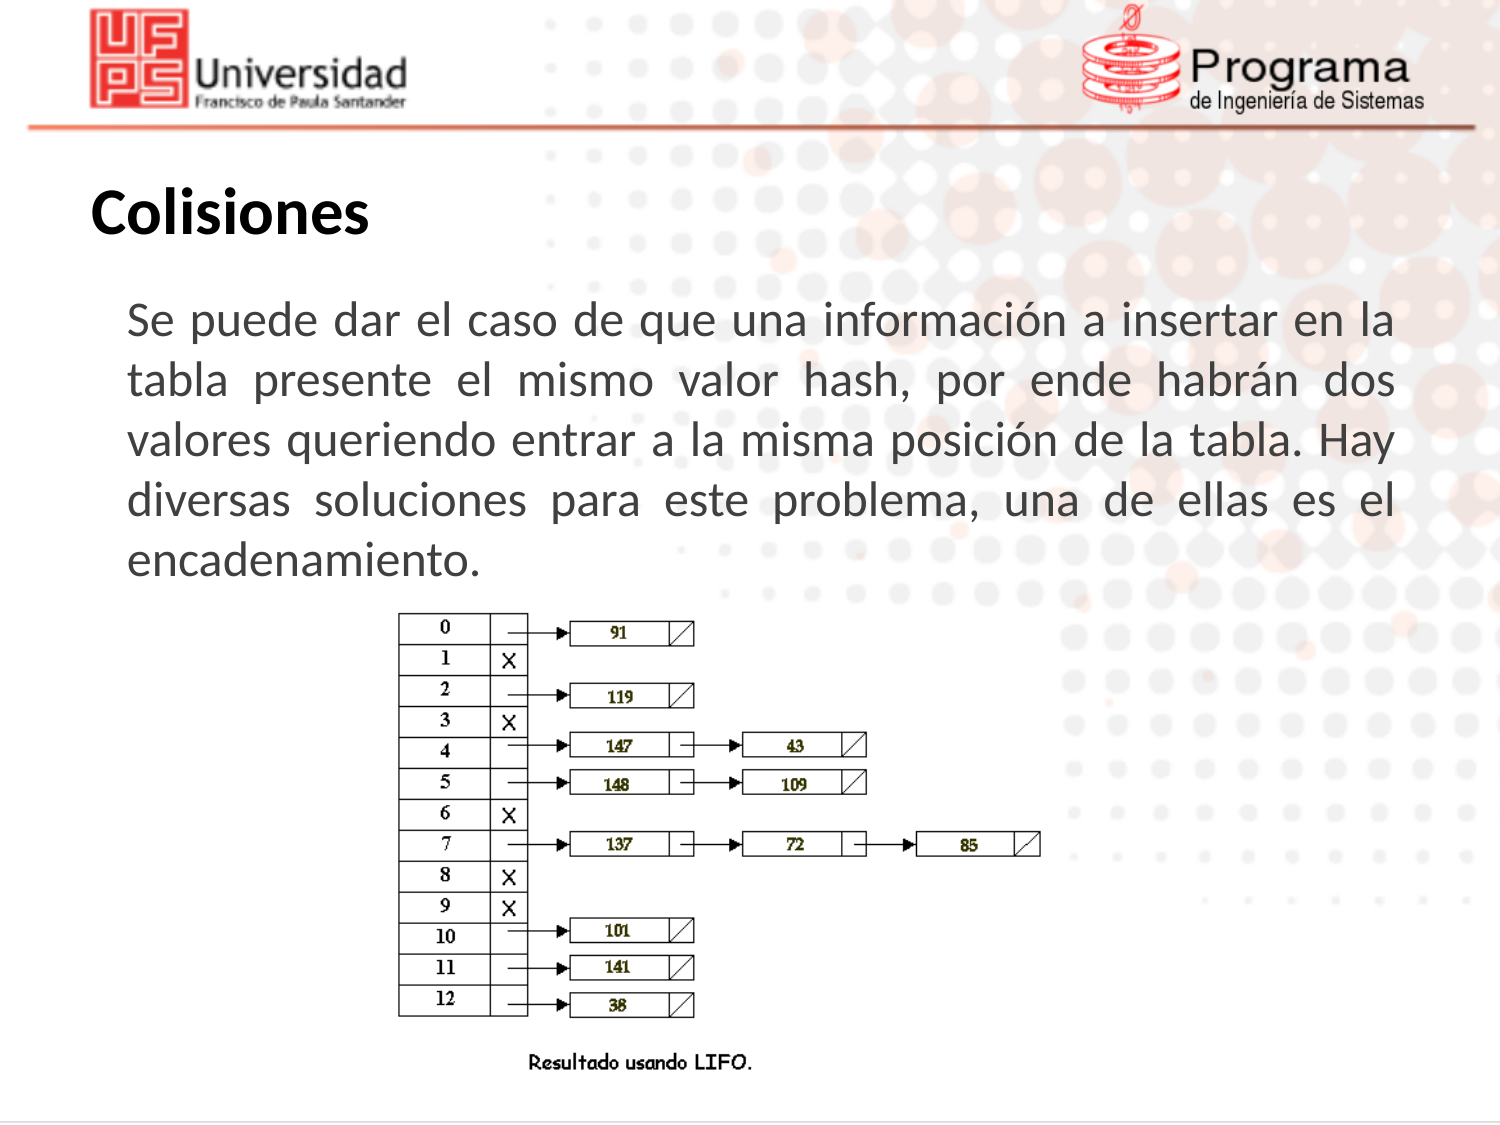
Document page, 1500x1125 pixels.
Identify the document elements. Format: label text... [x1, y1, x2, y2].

text_box [454, 30, 1471, 114]
text_box Se puede dar el caso de que una información a insertar en la tabla presente el mismo valor hash, por ende habrán dos valores queriendo entrar a la misma posición de la tabla. Hay diversas soluciones para este problema, una de ellas es el encadenamiento. [112, 278, 1412, 1071]
picture [0, 0, 1500, 1125]
text_box Colisiones [76, 160, 1447, 256]
